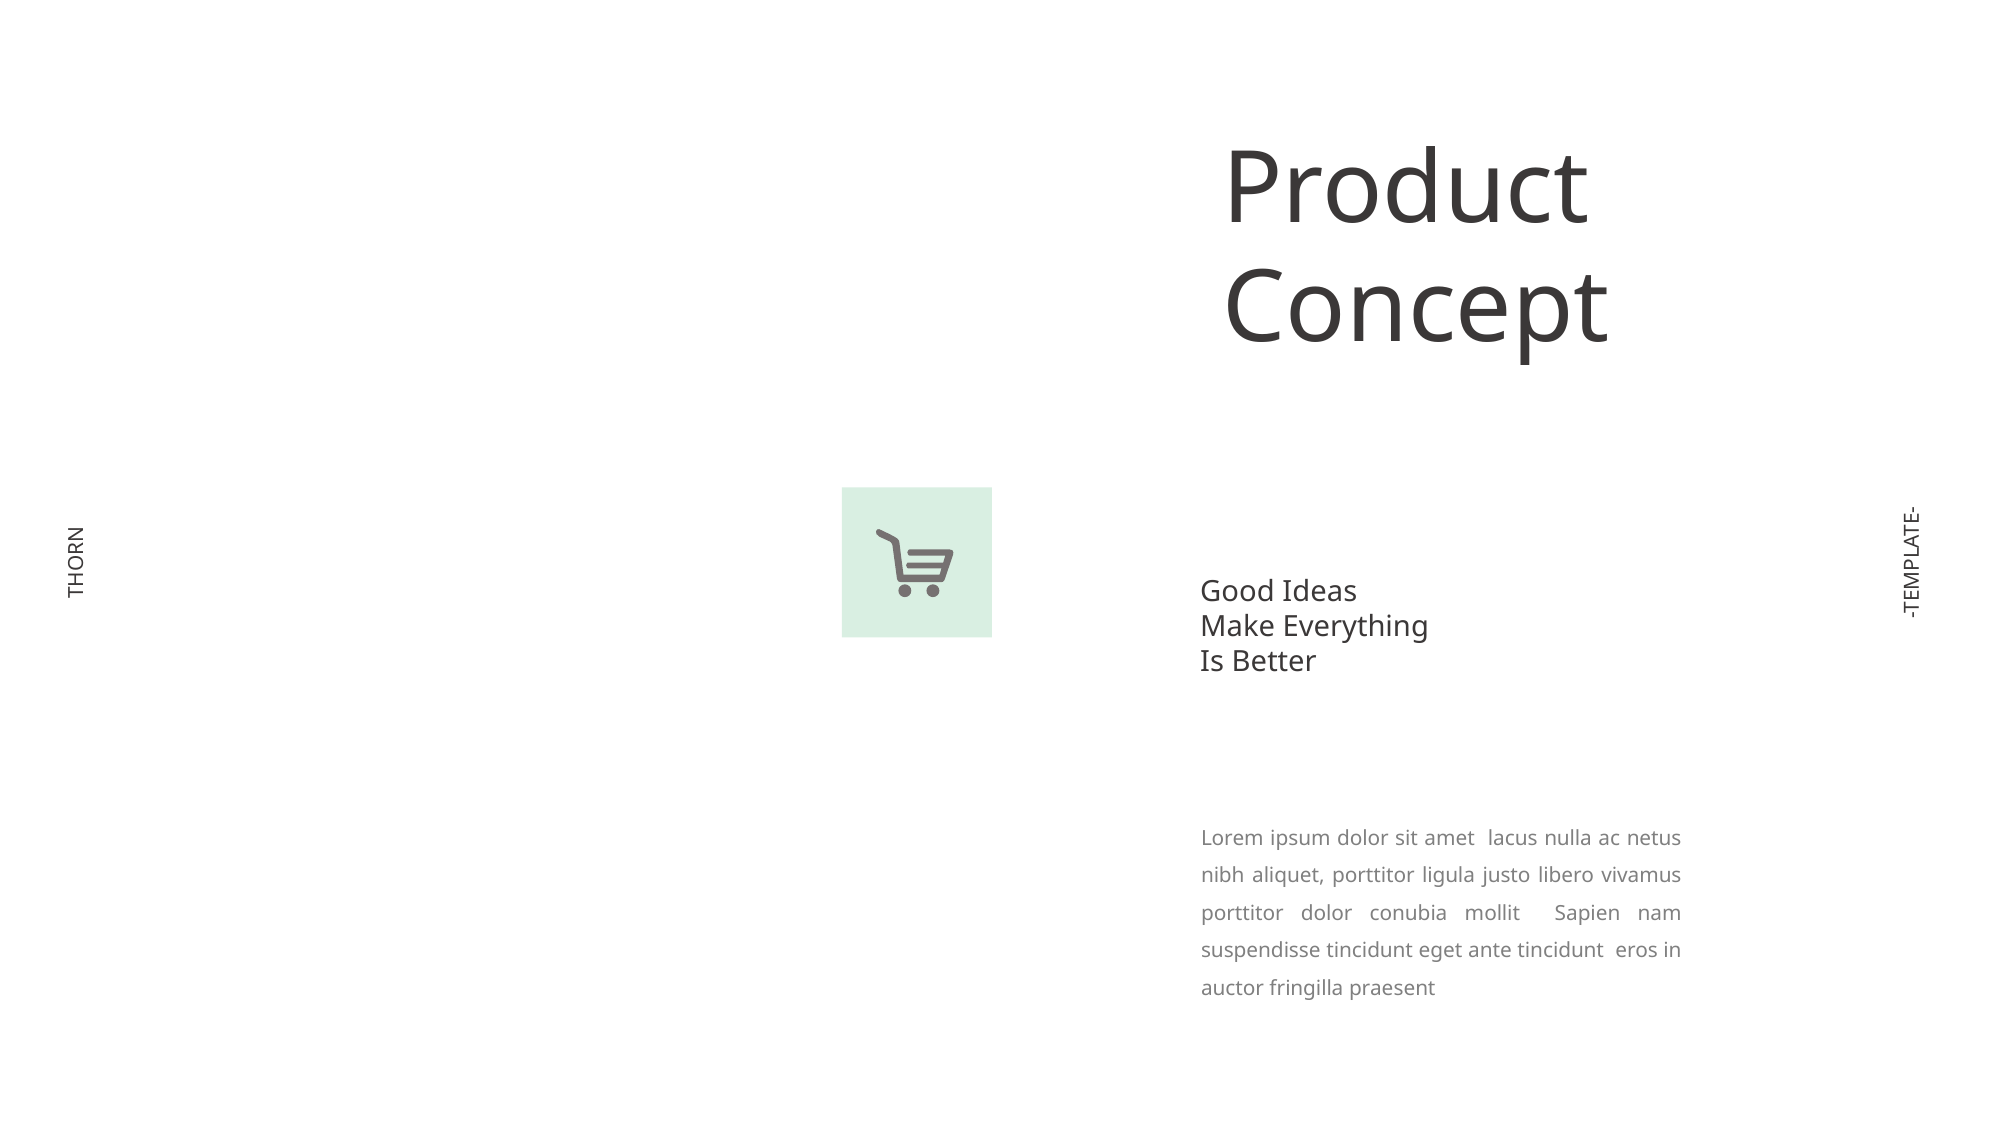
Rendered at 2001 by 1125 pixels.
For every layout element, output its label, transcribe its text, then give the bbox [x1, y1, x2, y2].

text_box [926, 584, 940, 598]
picture [193, 115, 919, 1010]
text_box [919, 486, 993, 638]
text_box [919, 549, 954, 583]
text_box Good Ideas Make Everything Is Better [1185, 564, 1444, 685]
text_box Lorem ipsum dolor sit amet lacus nulla ac netus nibh aliquet, porttitor ligula justo libero vivamus porttitor dolor conubia mollit Sapien nam suspendisse tincidunt eget ante tincidunt eros in auctor fringilla praesent [1186, 804, 1697, 1007]
text_box THORN [54, 511, 95, 614]
text_box Concept [1208, 234, 1626, 370]
text_box Product [1207, 115, 1605, 251]
text_box -TEMPLATE- [1890, 491, 1931, 634]
